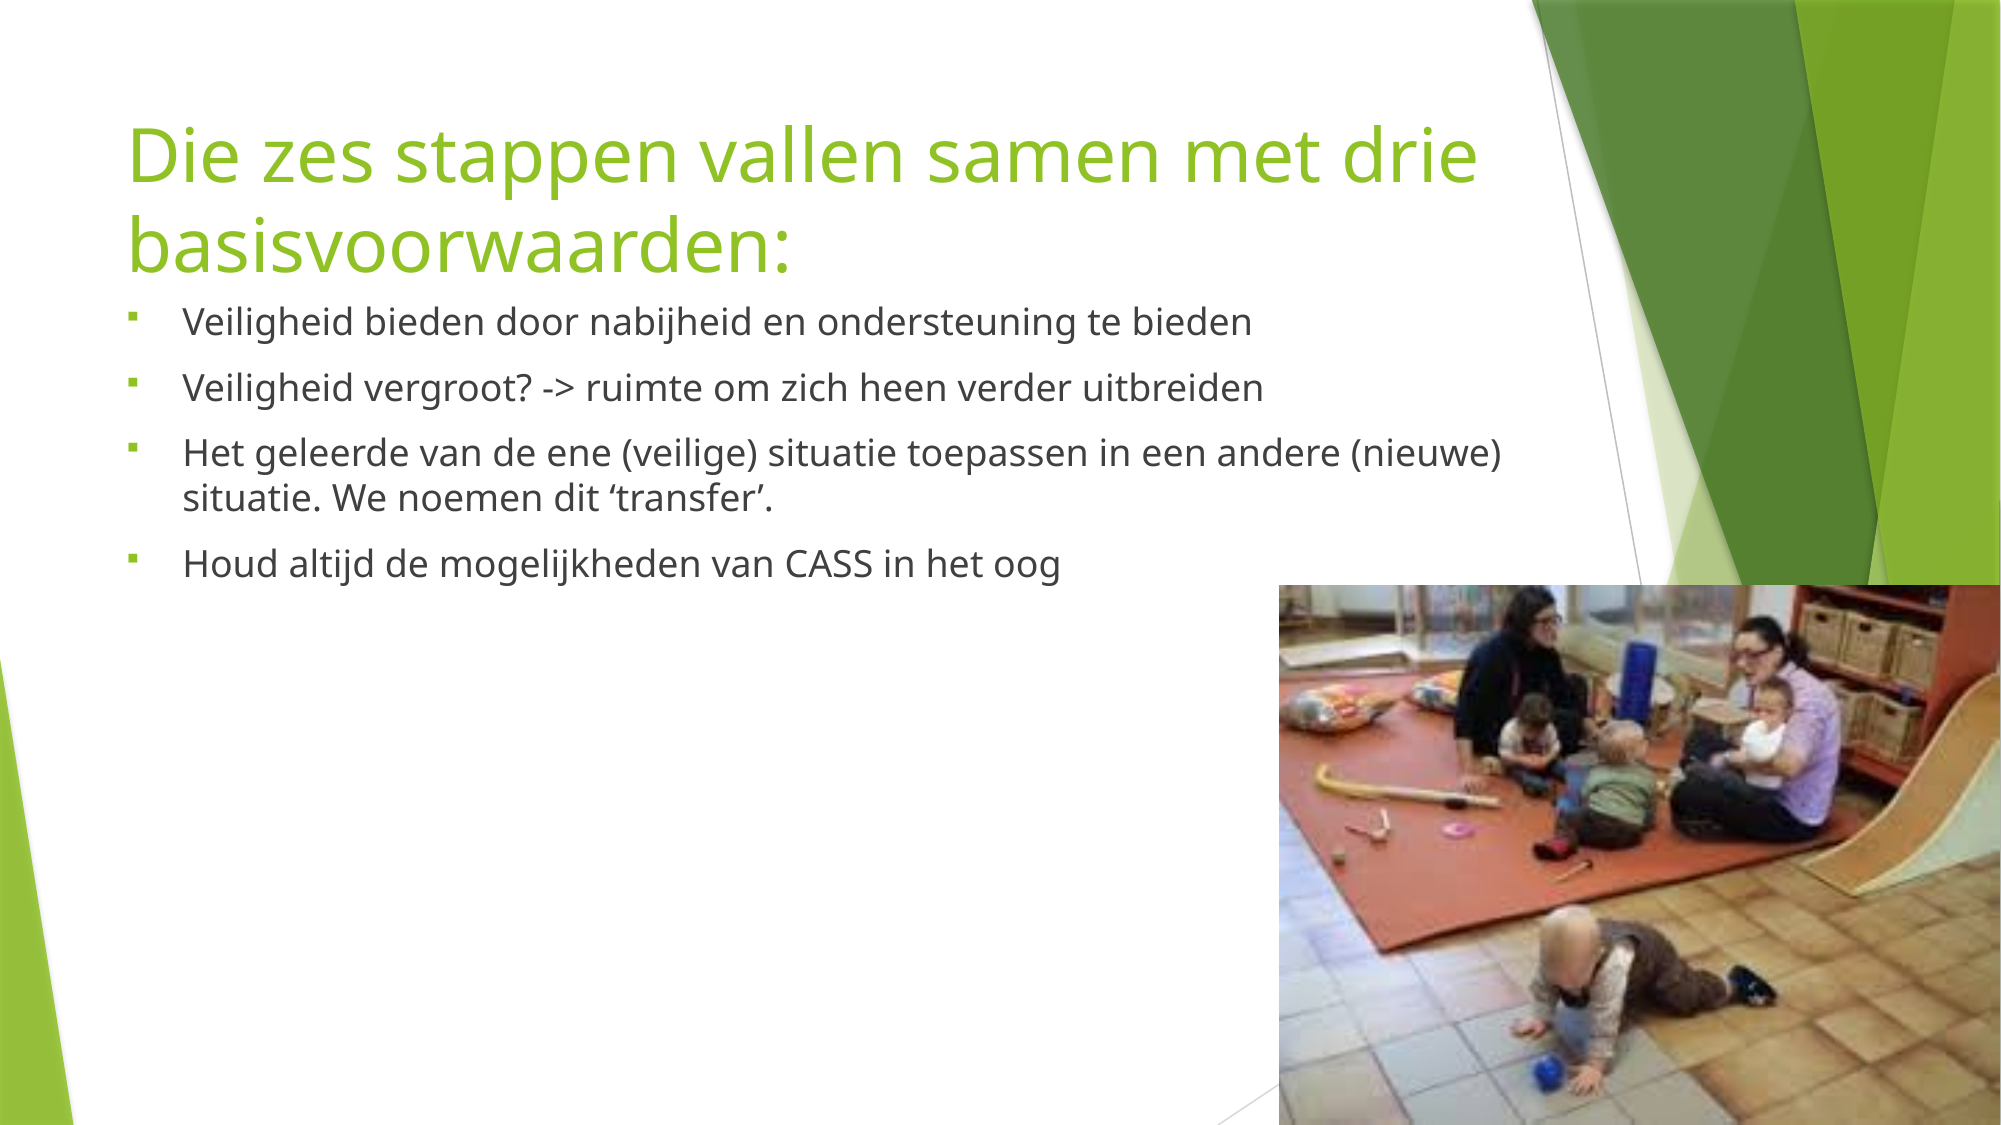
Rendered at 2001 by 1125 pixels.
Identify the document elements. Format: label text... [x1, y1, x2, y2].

list Veiligheid bieden door nabijheid en ondersteuning te bieden Veiligheid vergroot? -> ruimte om zich heen verder uitbreiden Het geleerde van de ene (veilige) situatie toepassen in een andere (nieuwe) situatie. We noemen dit ‘transfer’. Houd altijd de mogelijkheden van CASS in het oog [111, 290, 1522, 927]
picture [1279, 584, 2000, 1125]
title Die zes stappen vallen samen met drie basisvoorwaarden: [111, 99, 1522, 290]
